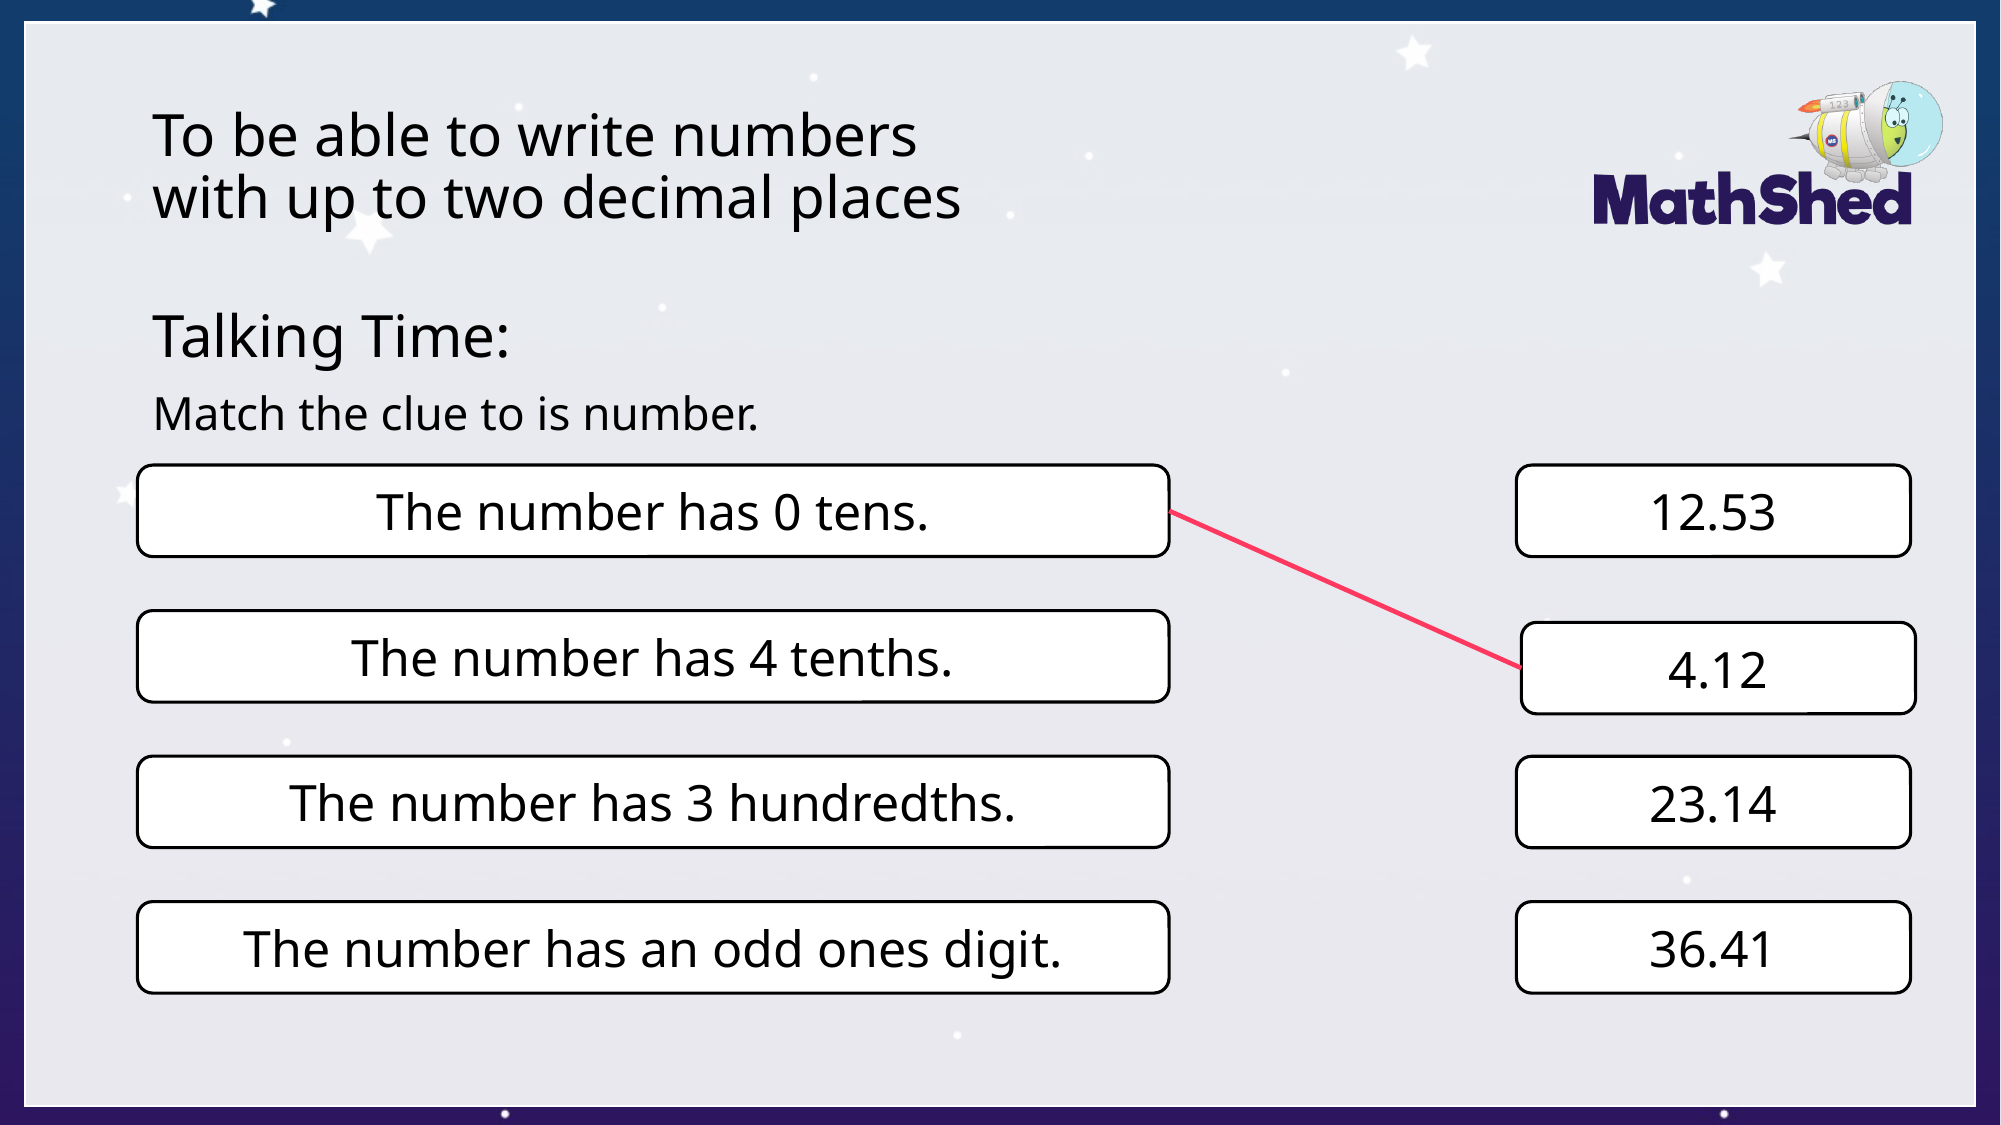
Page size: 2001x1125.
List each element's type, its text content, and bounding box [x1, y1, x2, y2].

text_box 36.41 [1515, 900, 1912, 995]
title To be able to write numbers with up to two decimal places [137, 59, 1578, 278]
picture [0, 0, 2001, 1125]
text_box The number has 3 hundredths. [136, 755, 1171, 849]
text_box 12.53 [1515, 464, 1912, 558]
text_box The number has 4 tenths. [136, 609, 1171, 704]
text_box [1169, 510, 1522, 669]
text_box The number has 0 tens. [136, 464, 1171, 558]
text_box 23.14 [1515, 755, 1912, 849]
text_box 4.12 [1520, 621, 1917, 715]
list Talking Time: Match the clue to is number. [137, 299, 1971, 1014]
text_box The number has an odd ones digit. [136, 900, 1171, 995]
